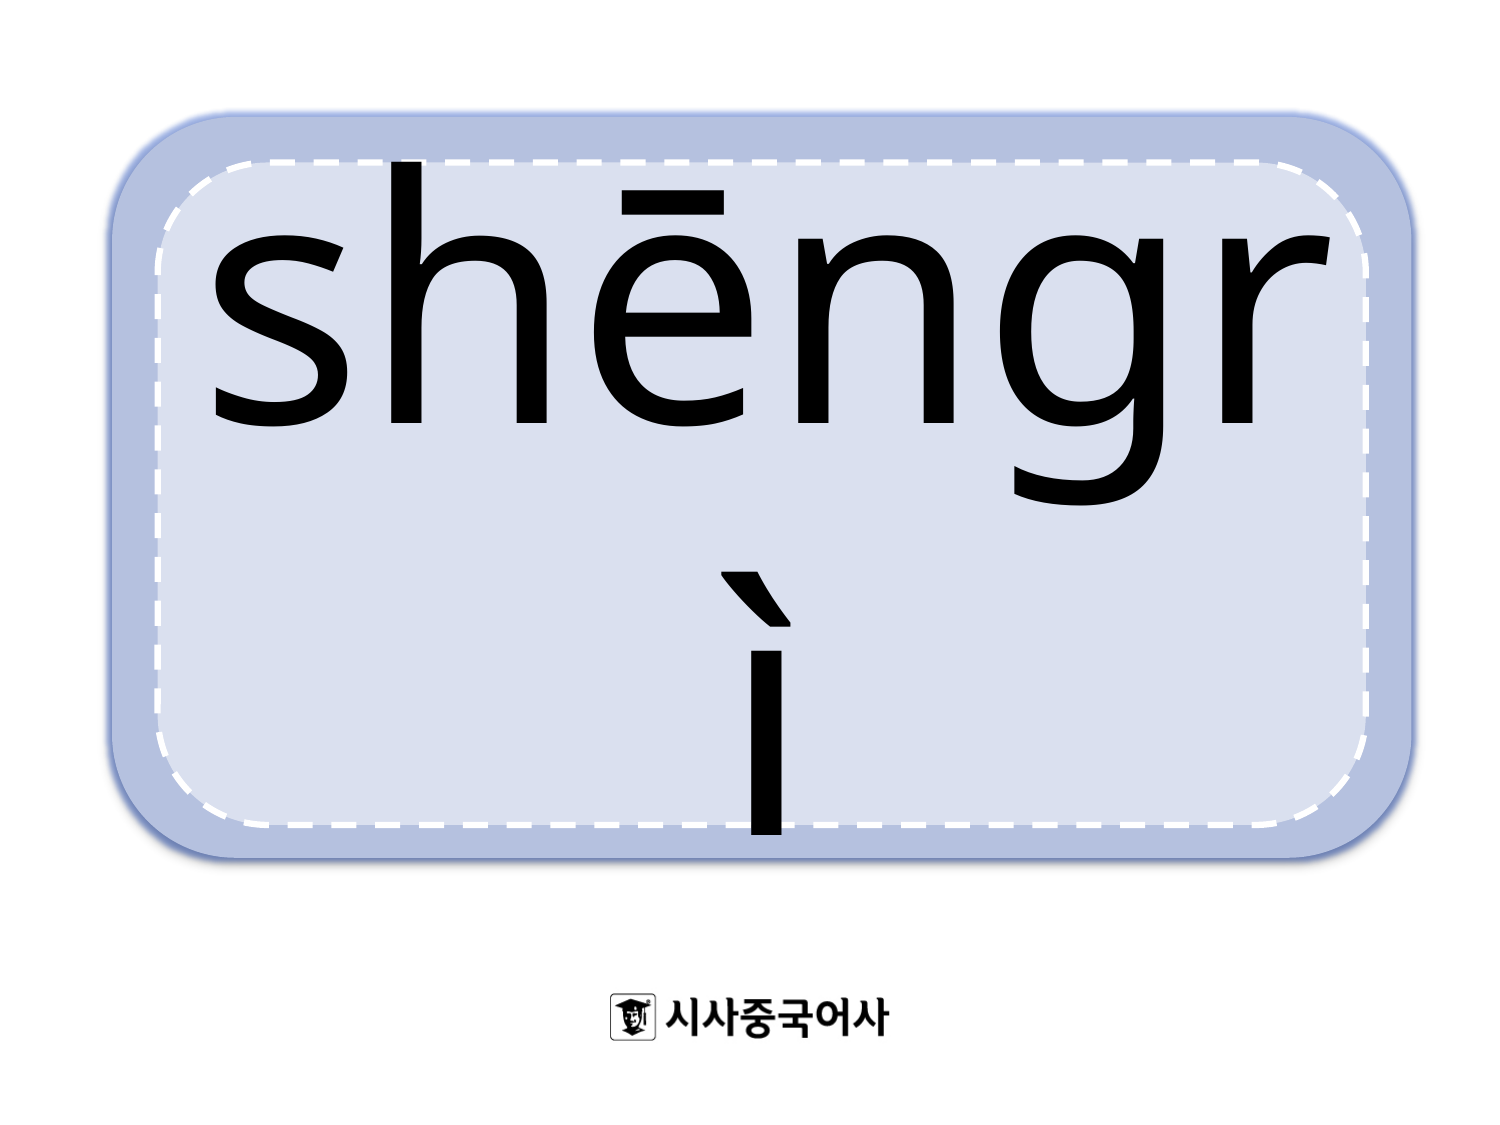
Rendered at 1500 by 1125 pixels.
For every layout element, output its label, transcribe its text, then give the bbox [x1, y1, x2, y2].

text_box shēngrì [162, 160, 1371, 824]
picture [602, 987, 898, 1047]
